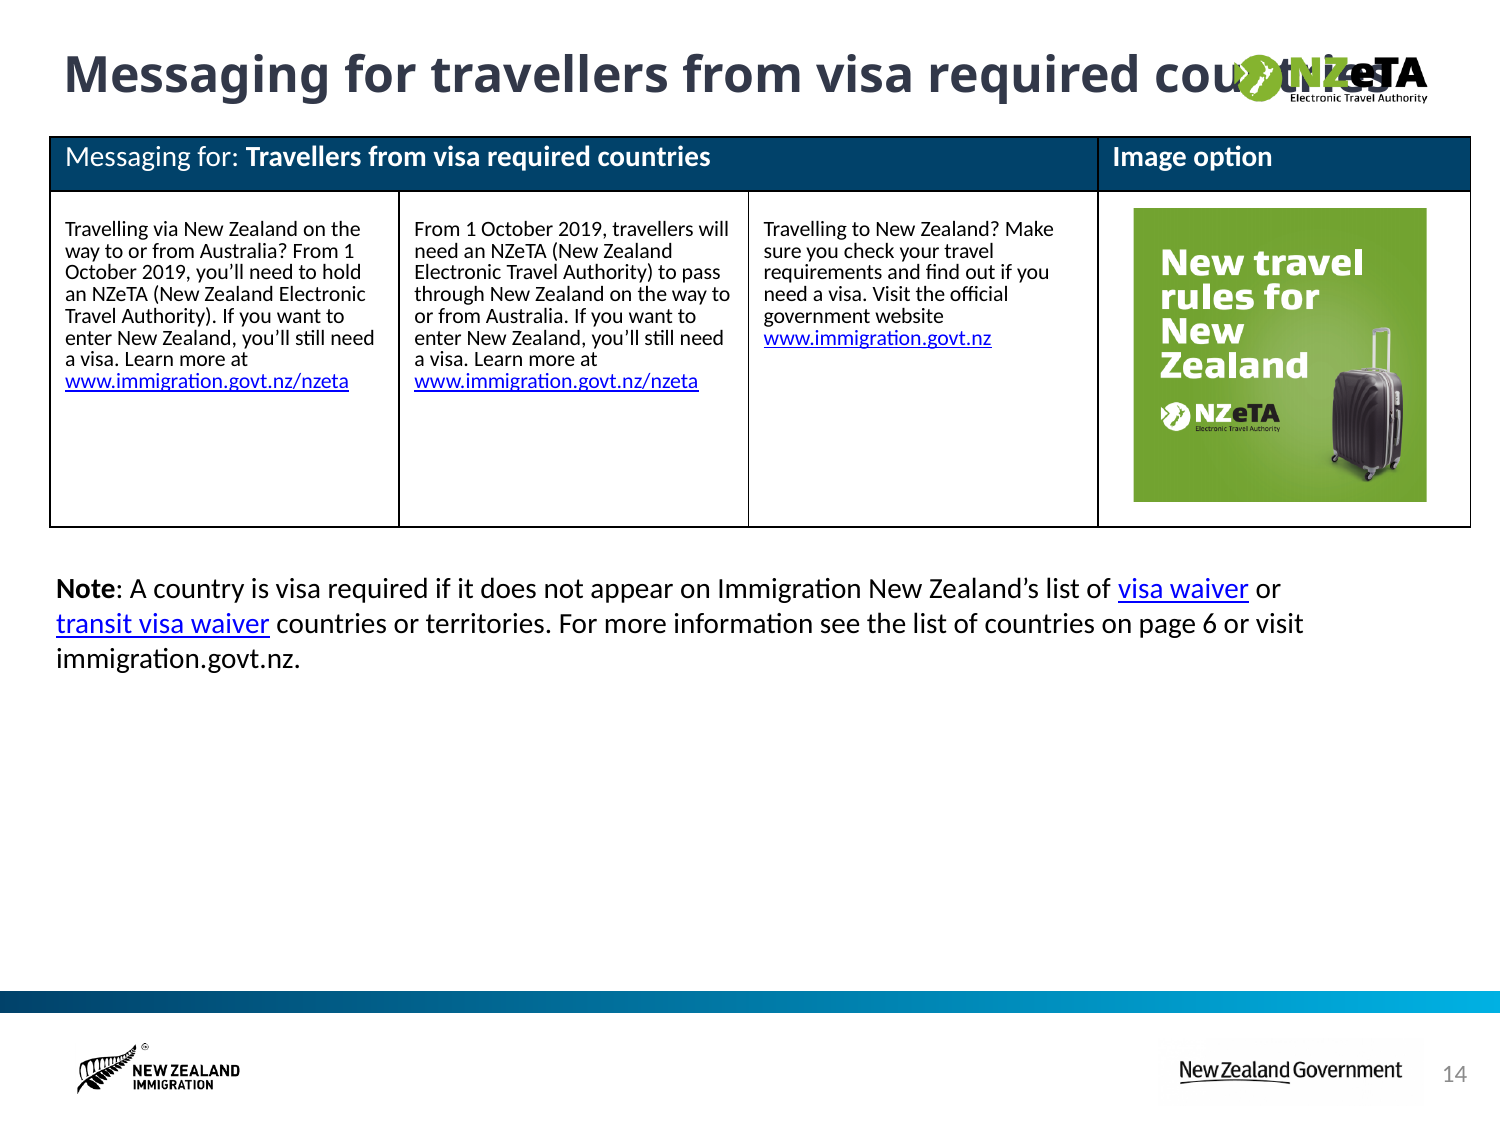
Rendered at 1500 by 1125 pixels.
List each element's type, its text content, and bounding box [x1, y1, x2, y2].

picture [0, 0, 1500, 990]
table_cell Travelling to New Zealand? Make sure you check your travel requirements and find out if you need a visa. Visit the official government website www.immigration.govt.nz [749, 192, 1097, 526]
table_header Messaging for: Travellers from visa required countries [51, 138, 1097, 190]
table_header Image option [1099, 138, 1470, 190]
text_box Note: A country is visa required if it does not appear on Immigration New Zealand’s list of visa waiver or transit visa waiver countries or territories. For more information see the list of countries on page 6 or visit immigration.govt.nz. [41, 562, 1459, 717]
table_cell From 1 October 2019, travellers will need an NZeTA (New Zealand Electronic Travel Authority) to pass through New Zealand on the way to or from Australia. If you want to enter New Zealand, you’ll still need a visa. Learn more at www.immigration.govt.nz/nzeta [400, 192, 748, 526]
title Messaging for travellers from visa required countries [48, 19, 1410, 127]
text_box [0, 990, 1500, 1125]
table_cell Travelling via New Zealand on the way to or from Australia? From 1 October 2019, you’ll need to hold an NZeTA (New Zealand Electronic Travel Authority). If you want to enter New Zealand, you’ll still need a visa. Learn more at www.immigration.govt.nz/nzeta [51, 192, 398, 526]
table_cell [1099, 192, 1470, 526]
